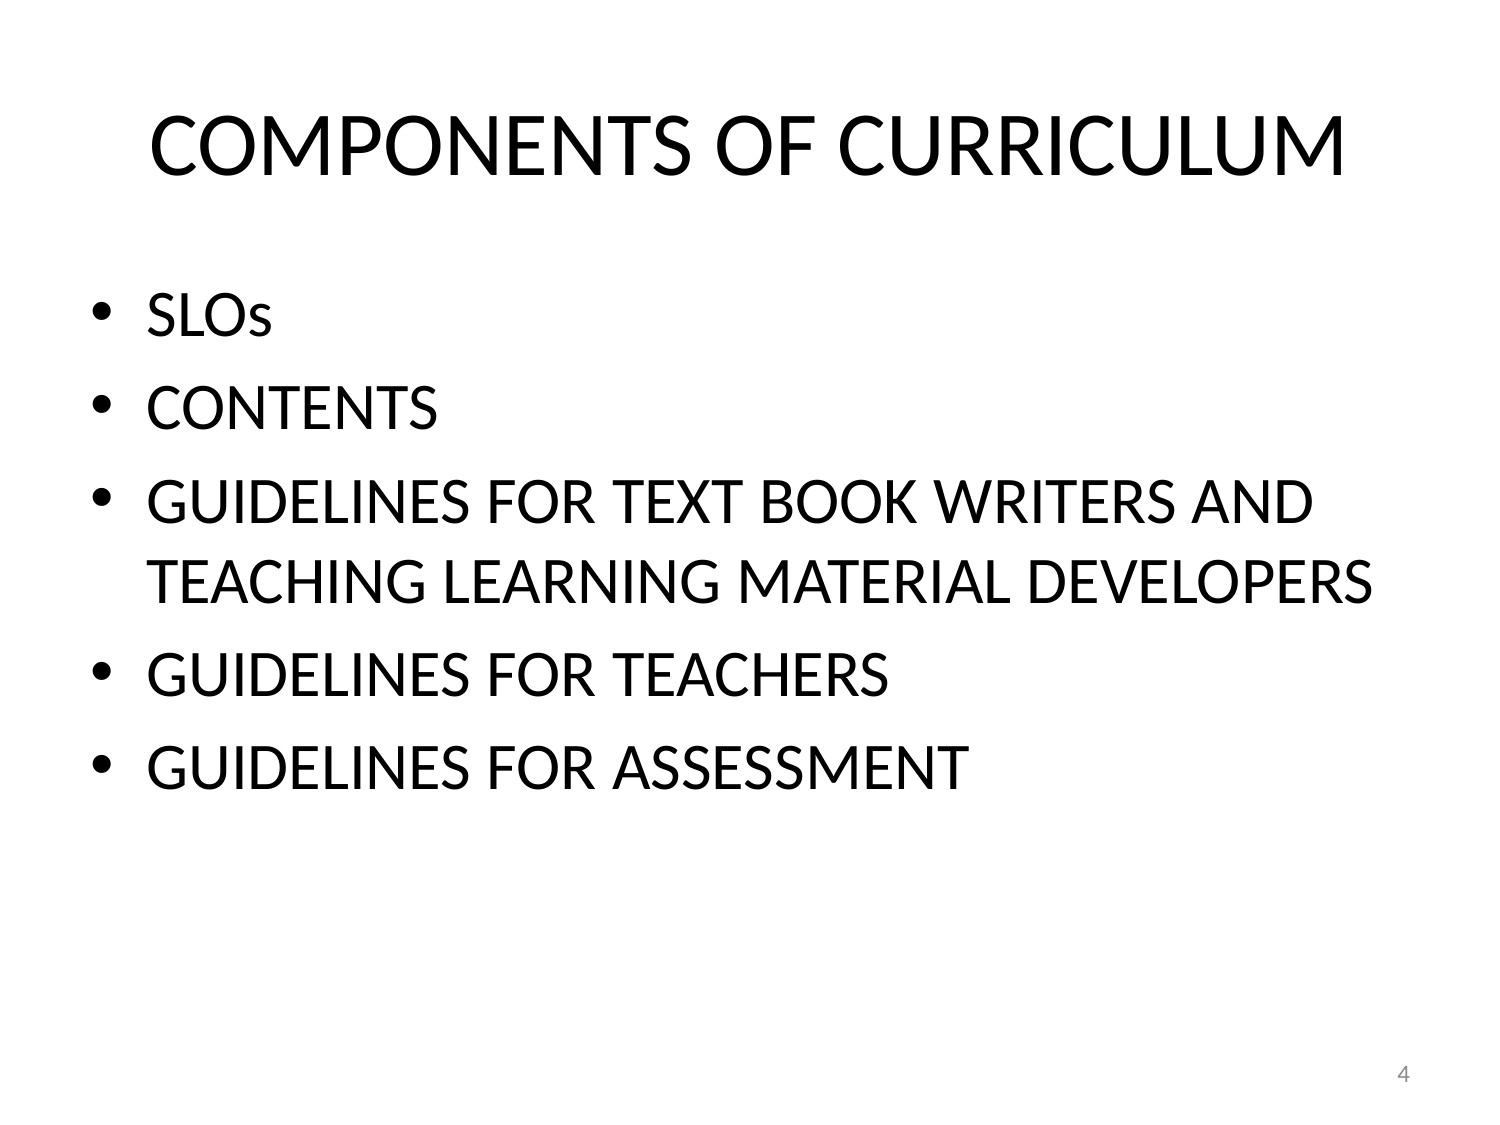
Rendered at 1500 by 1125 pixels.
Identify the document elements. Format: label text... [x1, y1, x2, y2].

title COMPONENTS OF CURRICULUM [75, 45, 1425, 233]
list SLOs CONTENTS GUIDELINES FOR TEXT BOOK WRITERS AND TEACHING LEARNING MATERIAL DEVELOPERS GUIDELINES FOR TEACHERS GUIDELINES FOR ASSESSMENT [75, 262, 1425, 1005]
slide_number 4 [1074, 1042, 1425, 1103]
